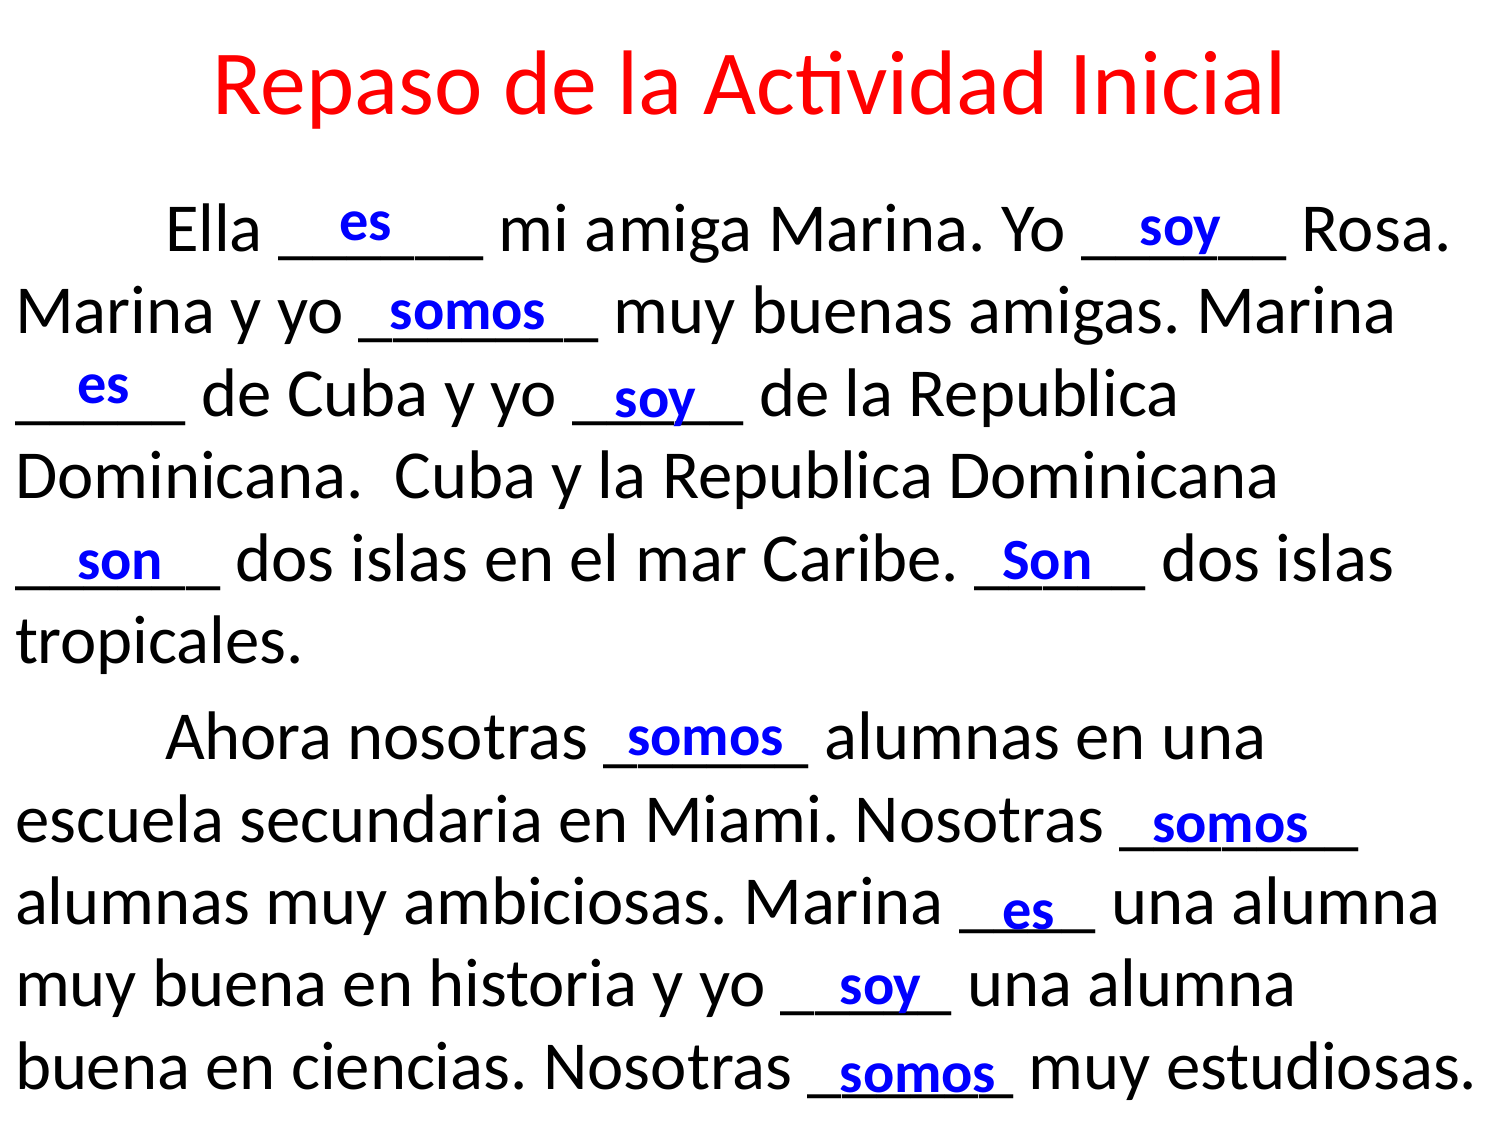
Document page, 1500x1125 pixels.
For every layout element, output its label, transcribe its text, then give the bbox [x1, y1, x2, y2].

list Ella ______ mi amiga Marina. Yo ______ Rosa. Marina y yo _______ muy buenas amigas. Marina _____ de Cuba y yo _____ de la Republica Dominicana. Cuba y la Republica Dominicana ______ dos islas en el mar Caribe. _____ dos islas tropicales. Ahora nosotras ______ alumnas en una escuela secundaria en Miami. Nosotras _______ alumnas muy ambiciosas. Marina ____ una alumna muy buena en historia y yo _____ una alumna buena en ciencias. Nosotras ______ muy estudiosas. [0, 174, 1500, 1113]
text_box soy [1124, 179, 1338, 265]
text_box somos [612, 689, 825, 774]
text_box es [987, 864, 1200, 949]
text_box somos [374, 264, 588, 349]
text_box son [62, 514, 275, 599]
text_box soy [599, 351, 813, 437]
text_box es [62, 337, 275, 423]
title Repaso de la Actividad Inicial [75, 4, 1425, 150]
text_box es [324, 174, 538, 260]
text_box somos [1137, 776, 1350, 862]
text_box soy [824, 939, 1038, 1024]
text_box Son [987, 514, 1200, 599]
text_box somos [824, 1026, 1038, 1112]
